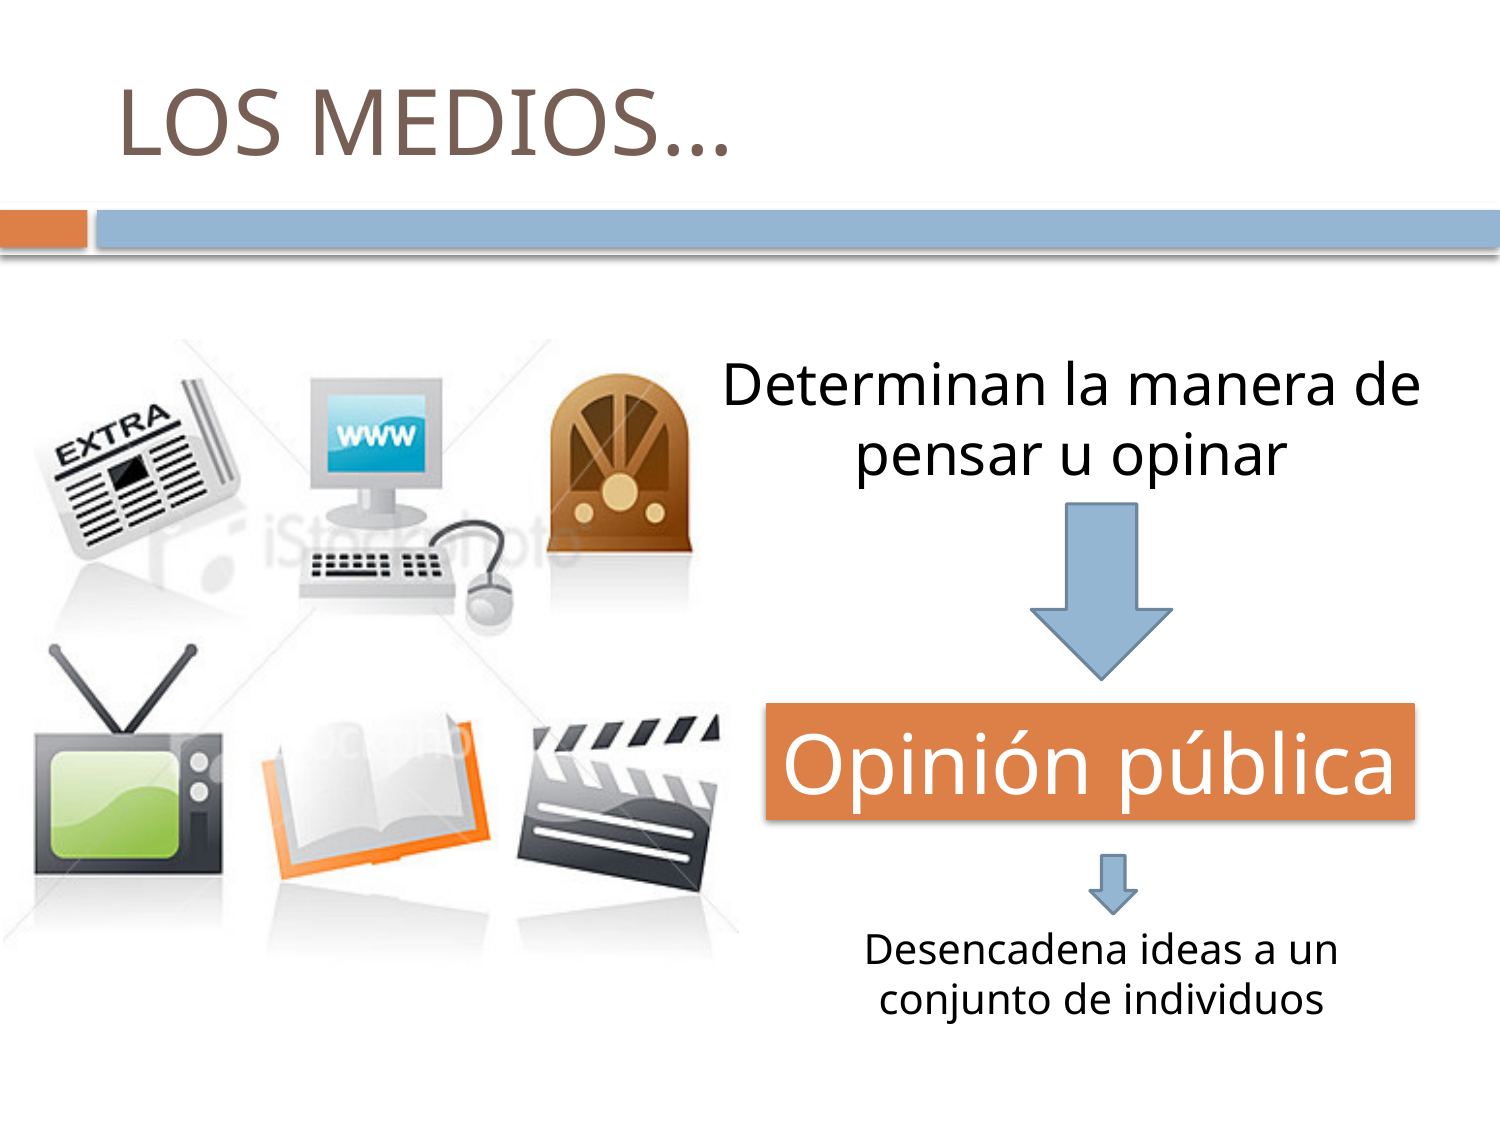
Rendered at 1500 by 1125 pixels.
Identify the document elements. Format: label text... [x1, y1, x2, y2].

picture [3, 339, 739, 1009]
text_box Determinan la manera de pensar u opinar [739, 339, 1464, 495]
text_box Opinión pública [766, 703, 1415, 820]
text_box [1088, 853, 1139, 916]
text_box Desencadena ideas a un conjunto de individuos [796, 915, 1407, 1030]
title LOS MEDIOS… [100, 37, 1438, 200]
text_box [1029, 502, 1174, 681]
